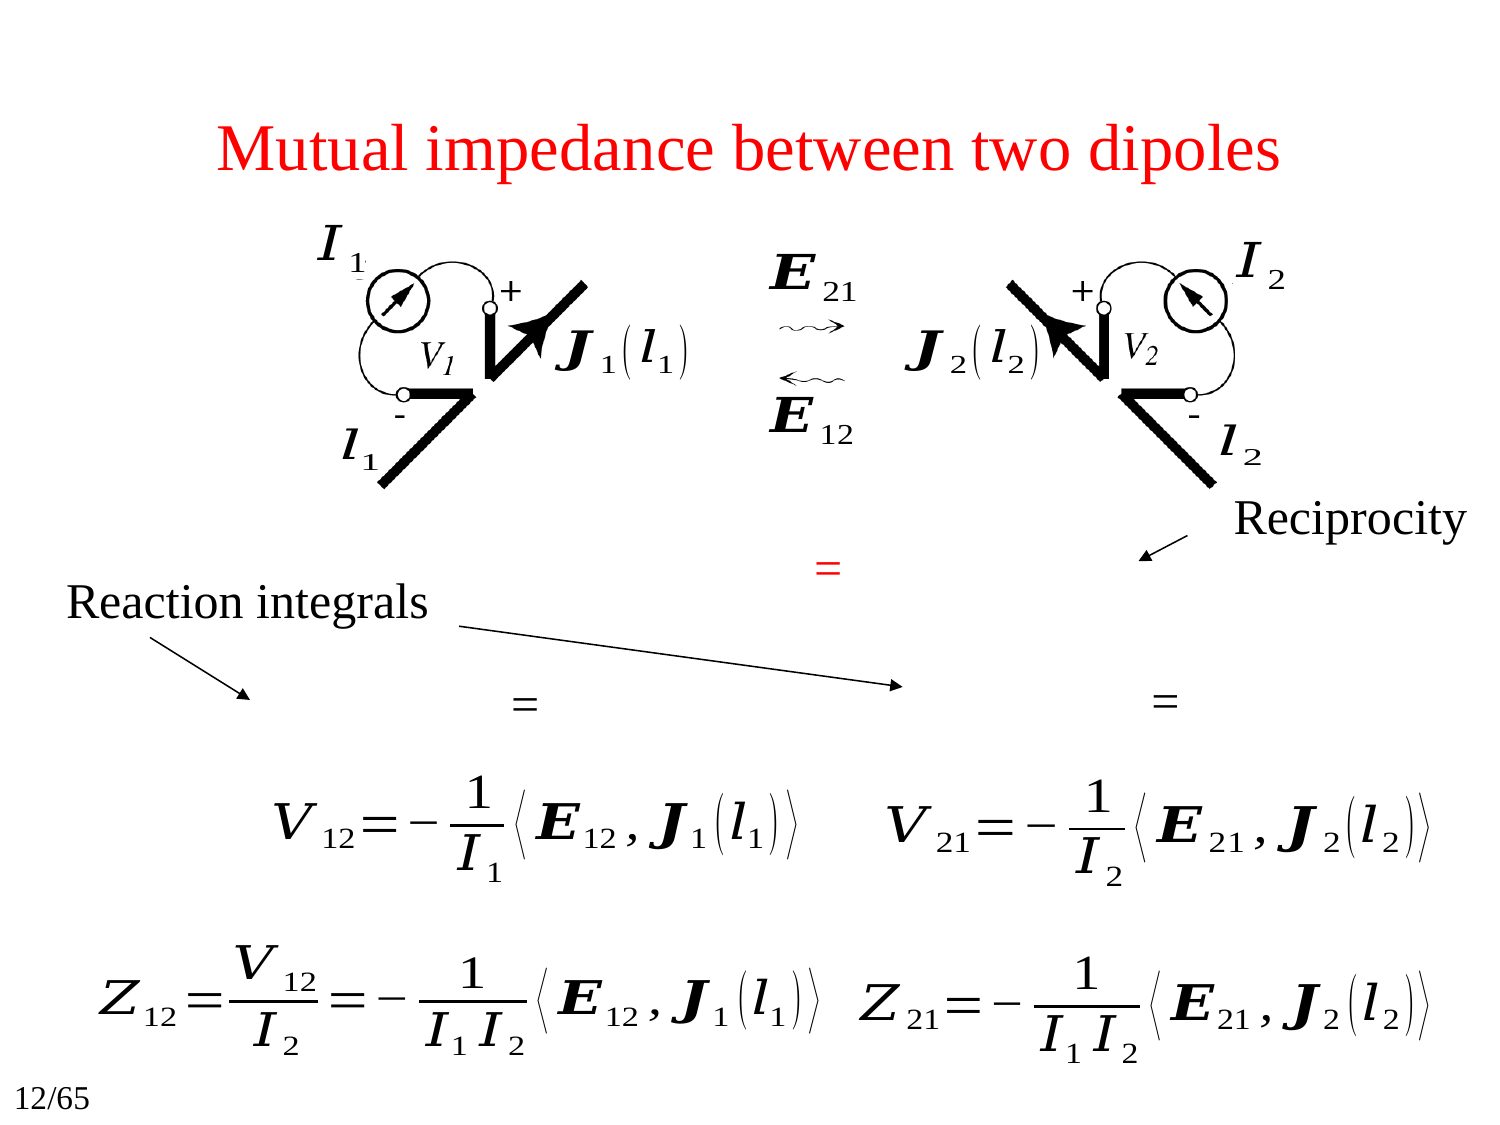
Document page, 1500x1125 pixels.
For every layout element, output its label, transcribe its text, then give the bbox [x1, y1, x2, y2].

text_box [96, 938, 1434, 1071]
picture [224, 237, 1338, 563]
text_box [458, 626, 903, 688]
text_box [275, 668, 1405, 732]
text_box Mutual impedance between two dipoles [112, 74, 1388, 213]
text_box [271, 765, 1435, 894]
text_box Reaction integrals [51, 561, 445, 636]
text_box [149, 637, 251, 701]
text_box Reciprocity [1341, 477, 1483, 552]
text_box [1138, 535, 1188, 562]
